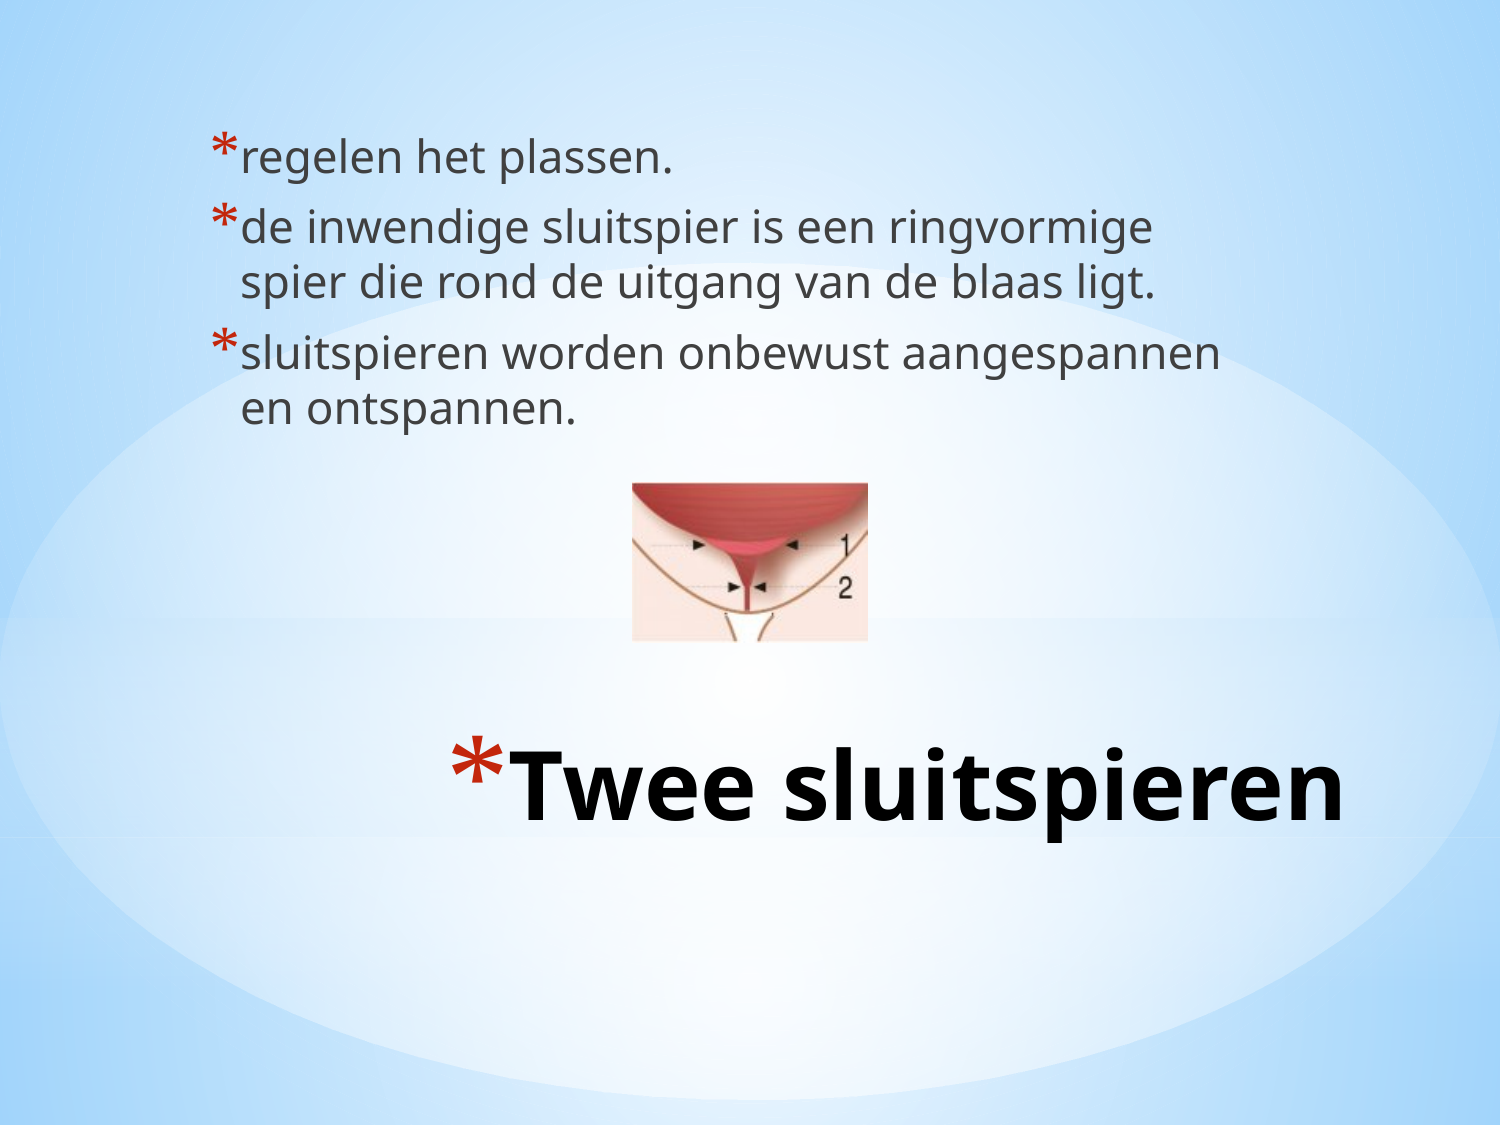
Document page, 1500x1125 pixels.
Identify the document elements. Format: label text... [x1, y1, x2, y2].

title Twee sluitspieren [294, 717, 1363, 905]
list regelen het plassen. de inwendige sluitspier is een ringvormige spier die rond de uitgang van de blaas ligt. sluitspieren worden onbewust aangespannen en ontspannen. [187, 120, 1238, 690]
picture [632, 482, 868, 643]
